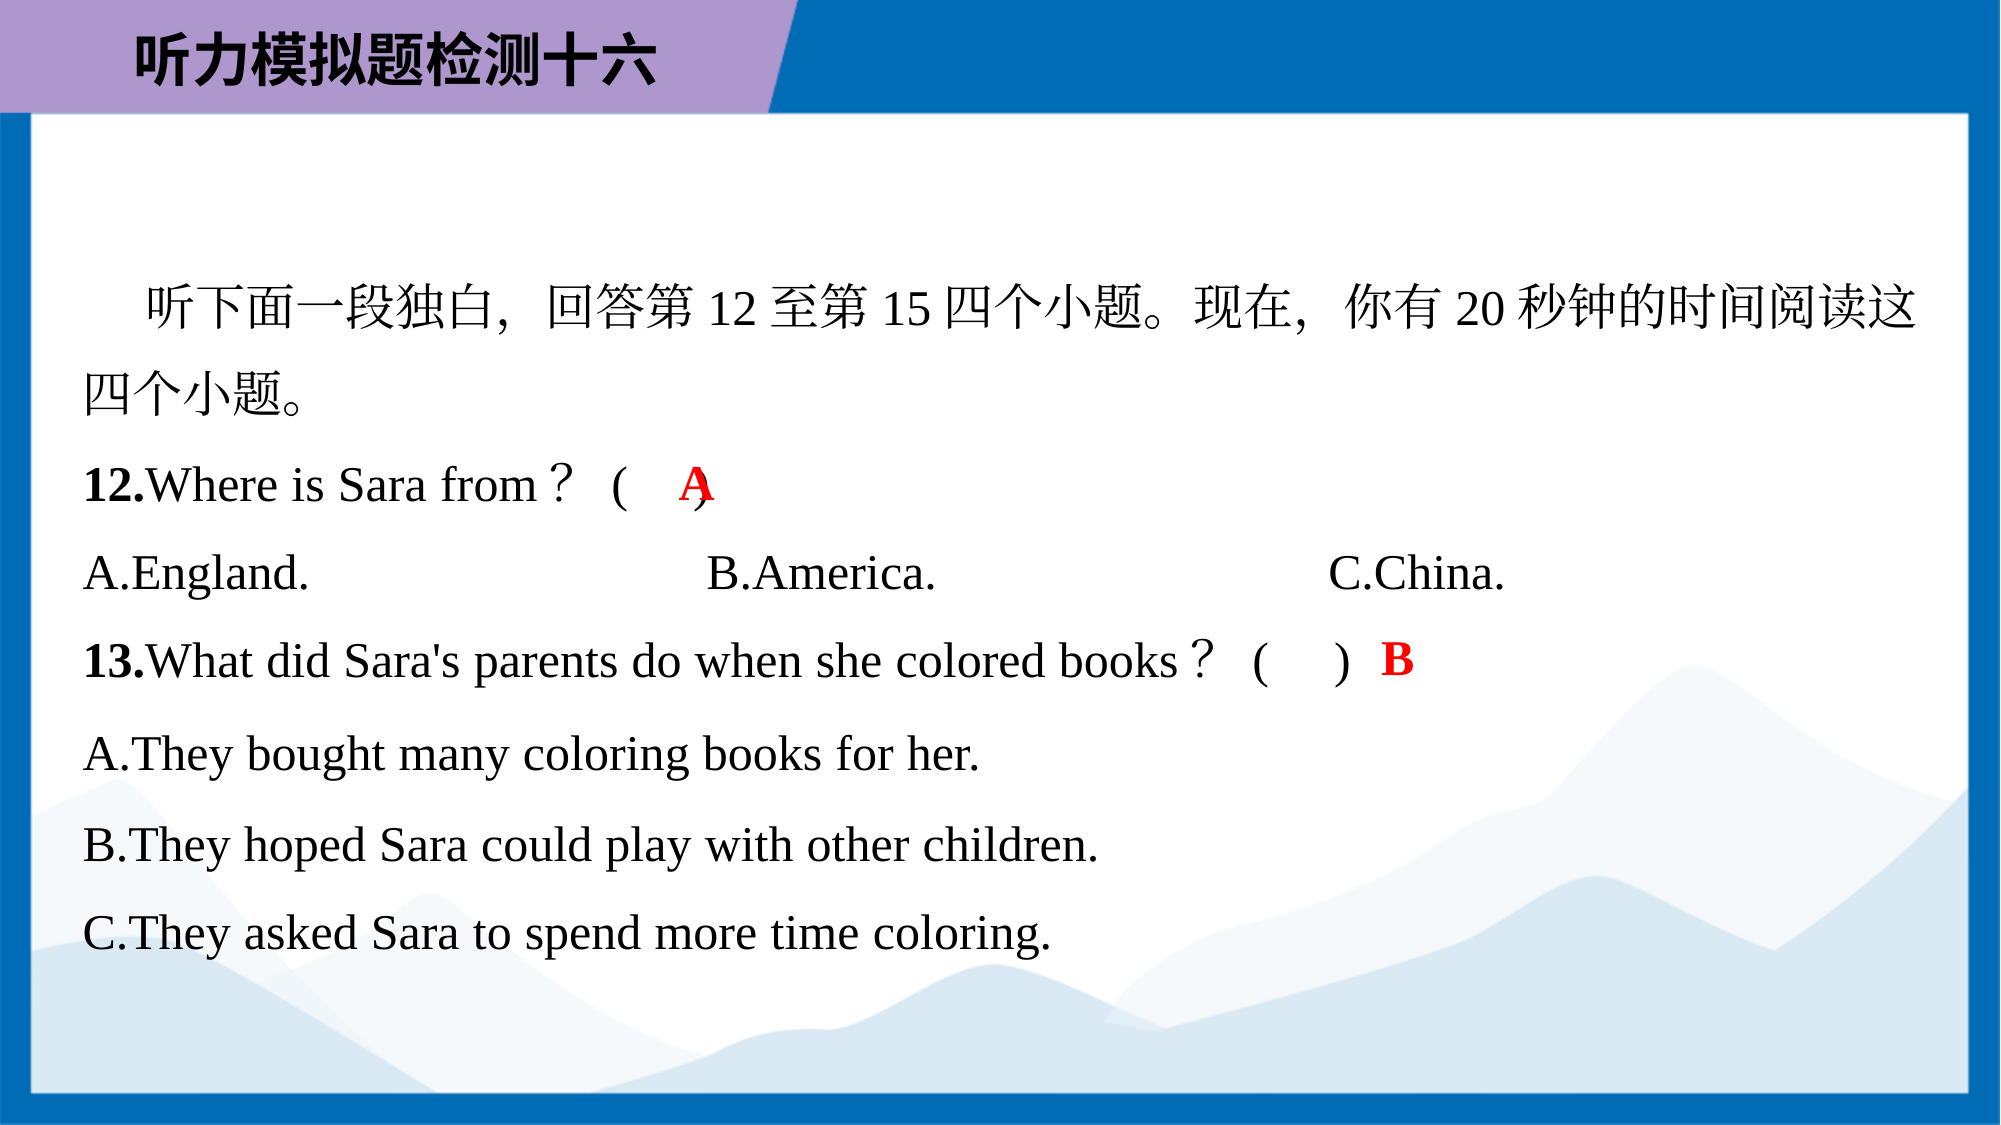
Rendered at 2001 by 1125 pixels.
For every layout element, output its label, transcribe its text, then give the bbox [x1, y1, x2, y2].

text_box A.England. B.America. C.China. [82, 511, 1917, 590]
picture [0, 0, 2000, 1125]
text_box B [1363, 597, 1433, 677]
text_box 13.What did Sara's parents do when she colored books？( ) [82, 599, 1917, 678]
text_box A.They bought many coloring books for her. B.They hoped Sara could play with other children. C.They asked Sara to spend more time coloring. [82, 688, 1917, 950]
text_box A [660, 422, 733, 501]
text_box 12.Where is Sara from？( ) [82, 424, 1917, 502]
text_box 听下面一段独白，回答第12至第15四个小题。现在，你有20秒钟的时间阅读这 四个小题。 [82, 243, 1917, 414]
